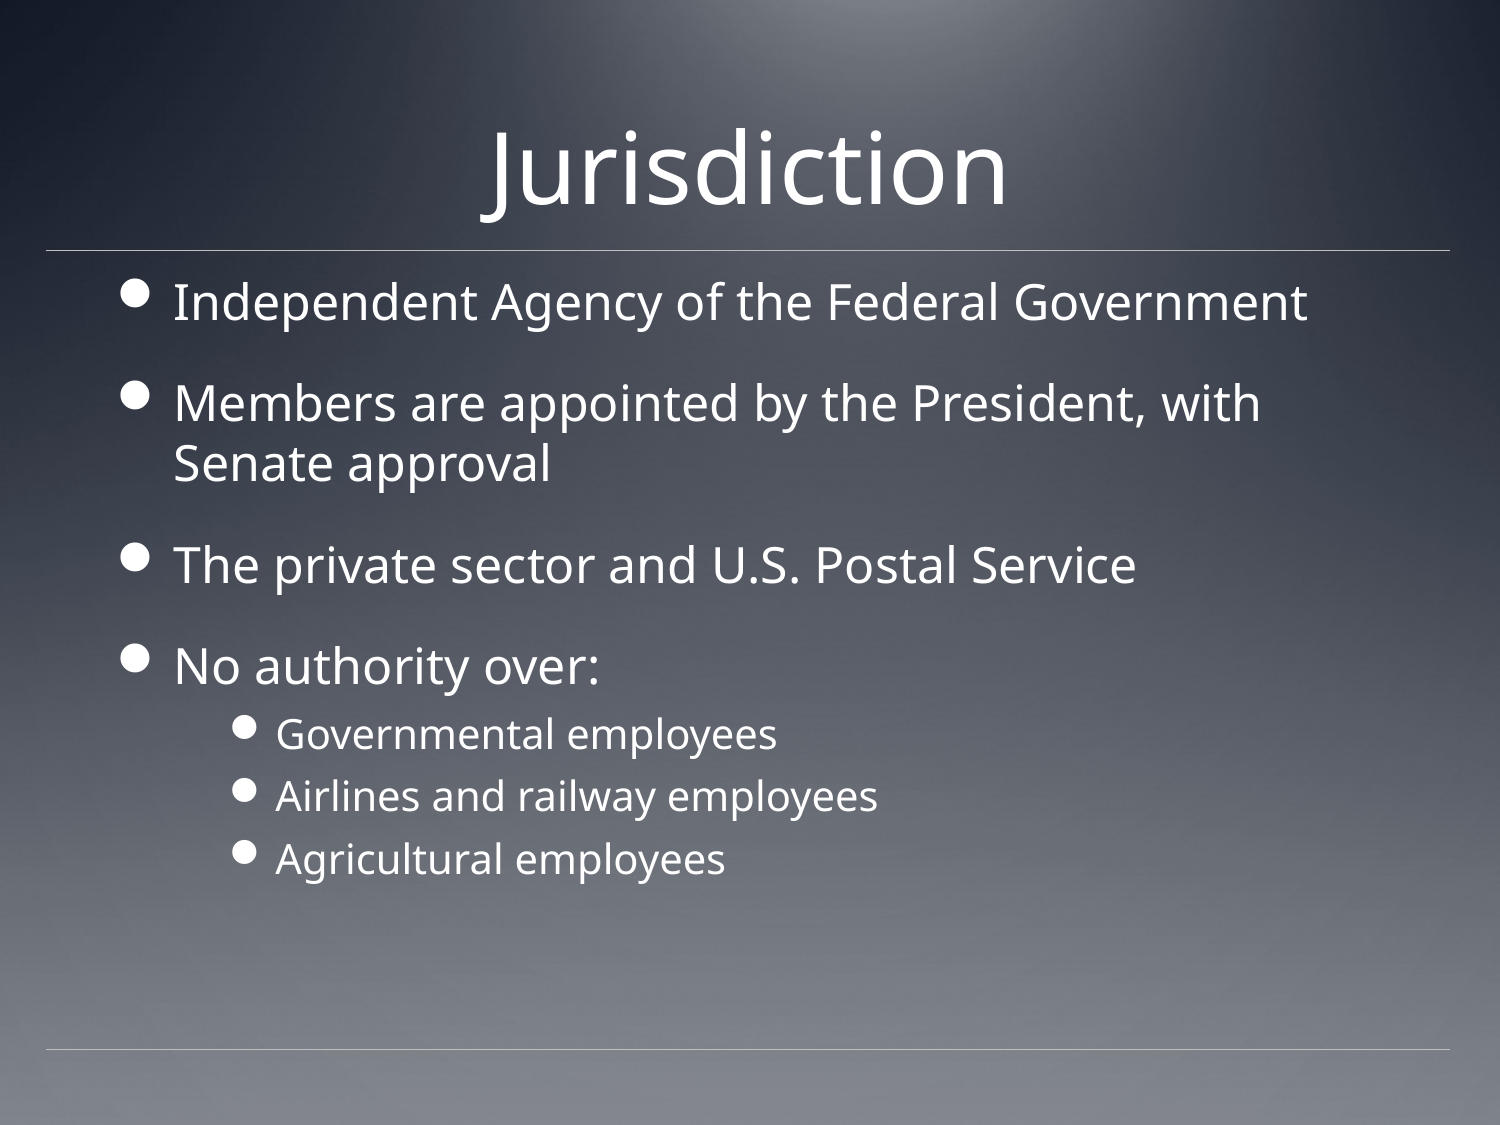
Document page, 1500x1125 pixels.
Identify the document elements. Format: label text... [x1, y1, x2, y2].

list Independent Agency of the Federal Government Members are appointed by the President, with Senate approval The private sector and U.S. Postal Service No authority over: Governmental employees Airlines and railway employees Agricultural employees [101, 262, 1394, 1024]
title Jurisdiction [105, 17, 1394, 233]
